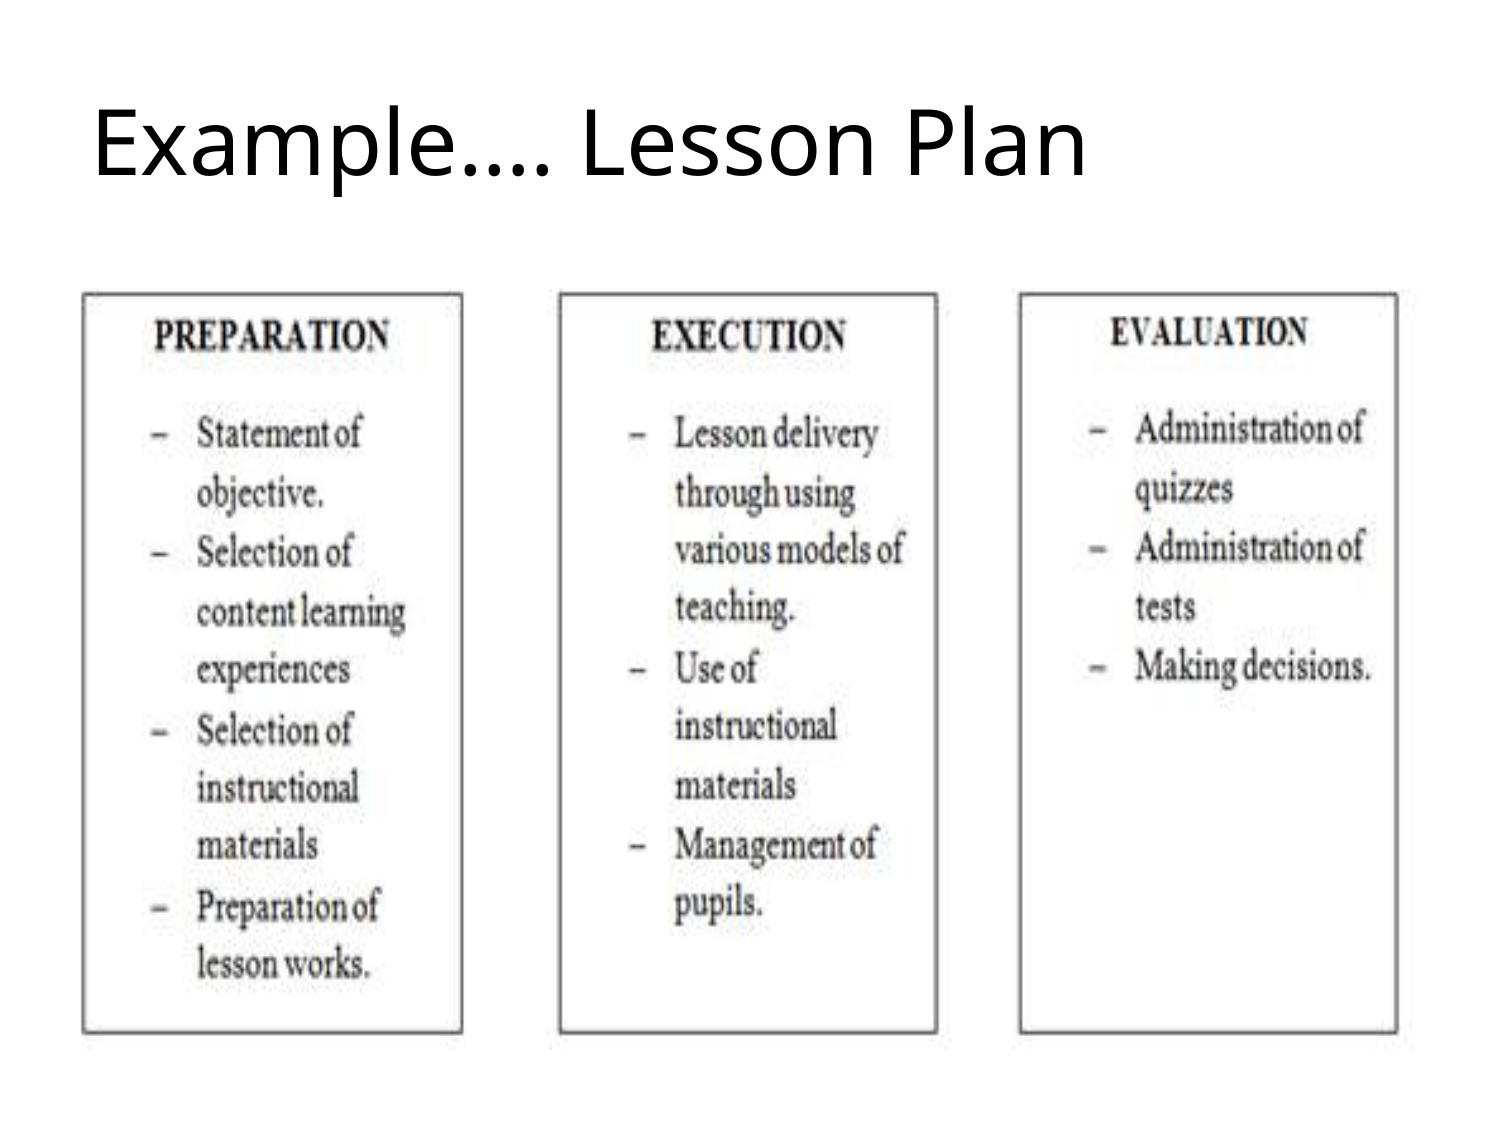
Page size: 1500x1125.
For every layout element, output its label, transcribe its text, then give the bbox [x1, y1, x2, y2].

picture [62, 262, 1426, 1051]
title Example…. Lesson Plan [75, 45, 1425, 233]
